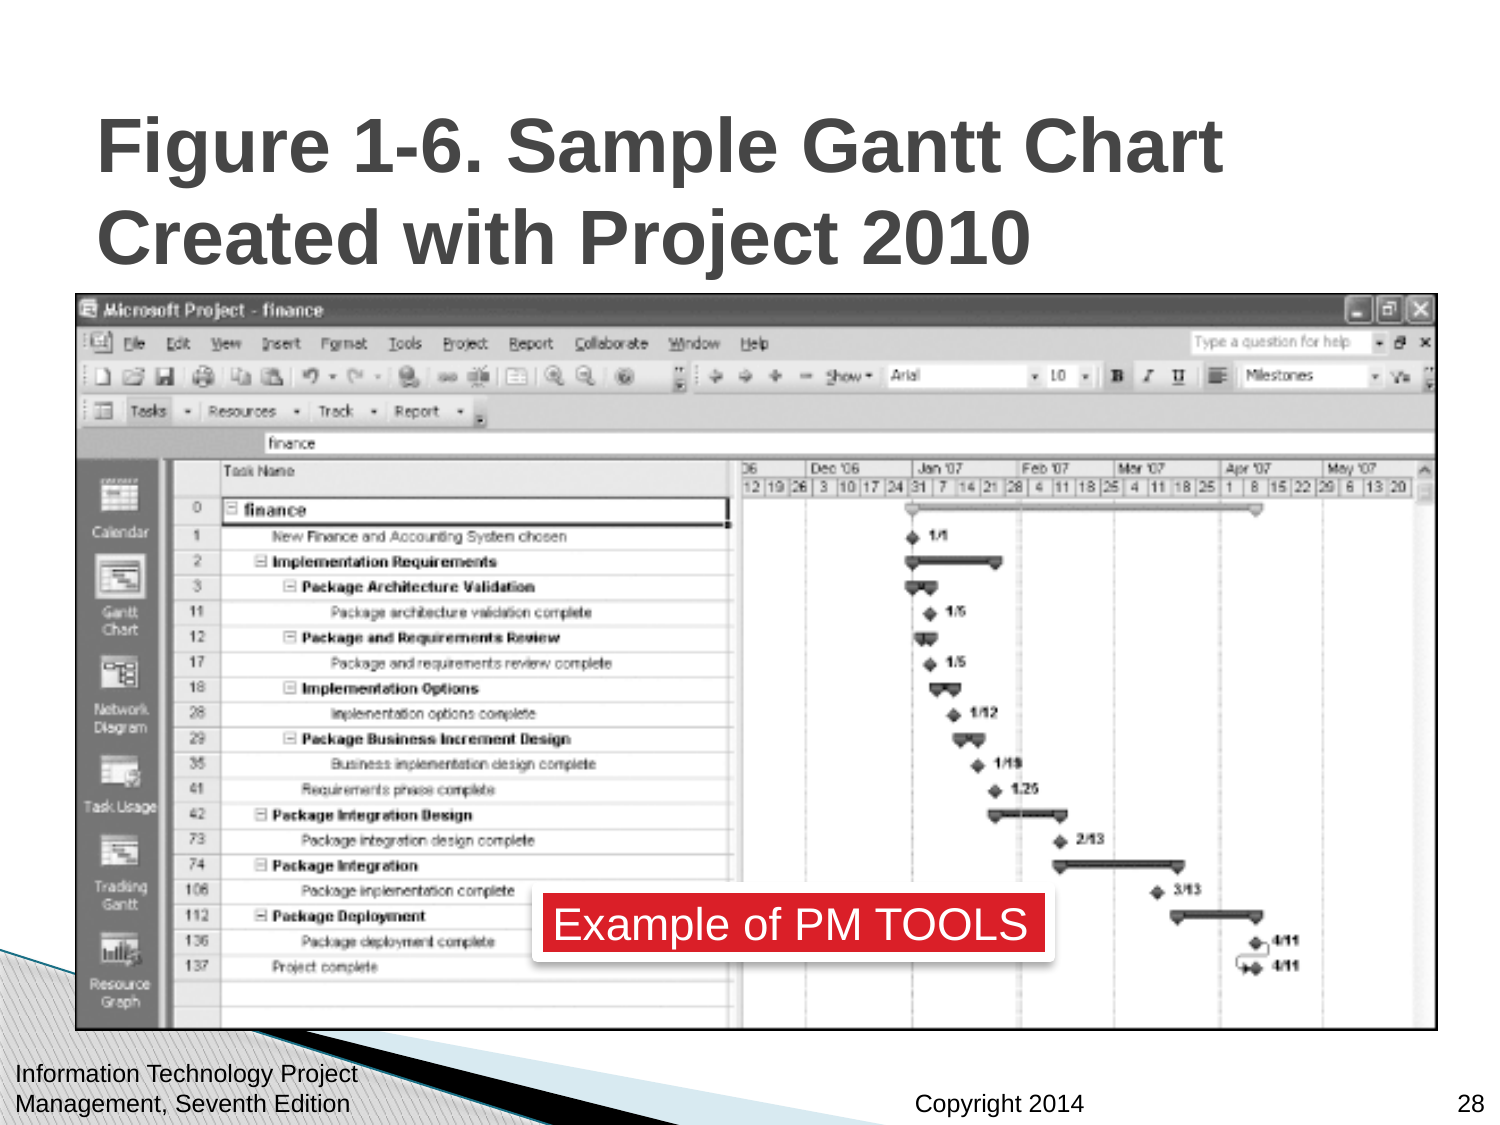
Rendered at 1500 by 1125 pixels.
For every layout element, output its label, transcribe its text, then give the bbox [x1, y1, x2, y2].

title Figure 1-6. Sample Gantt Chart Created with Project 2010 [81, 94, 1432, 282]
footer Information Technology Project Management, Seventh Edition [0, 1065, 425, 1125]
slide_number 28 [1408, 1065, 1500, 1125]
picture [74, 293, 1438, 1031]
